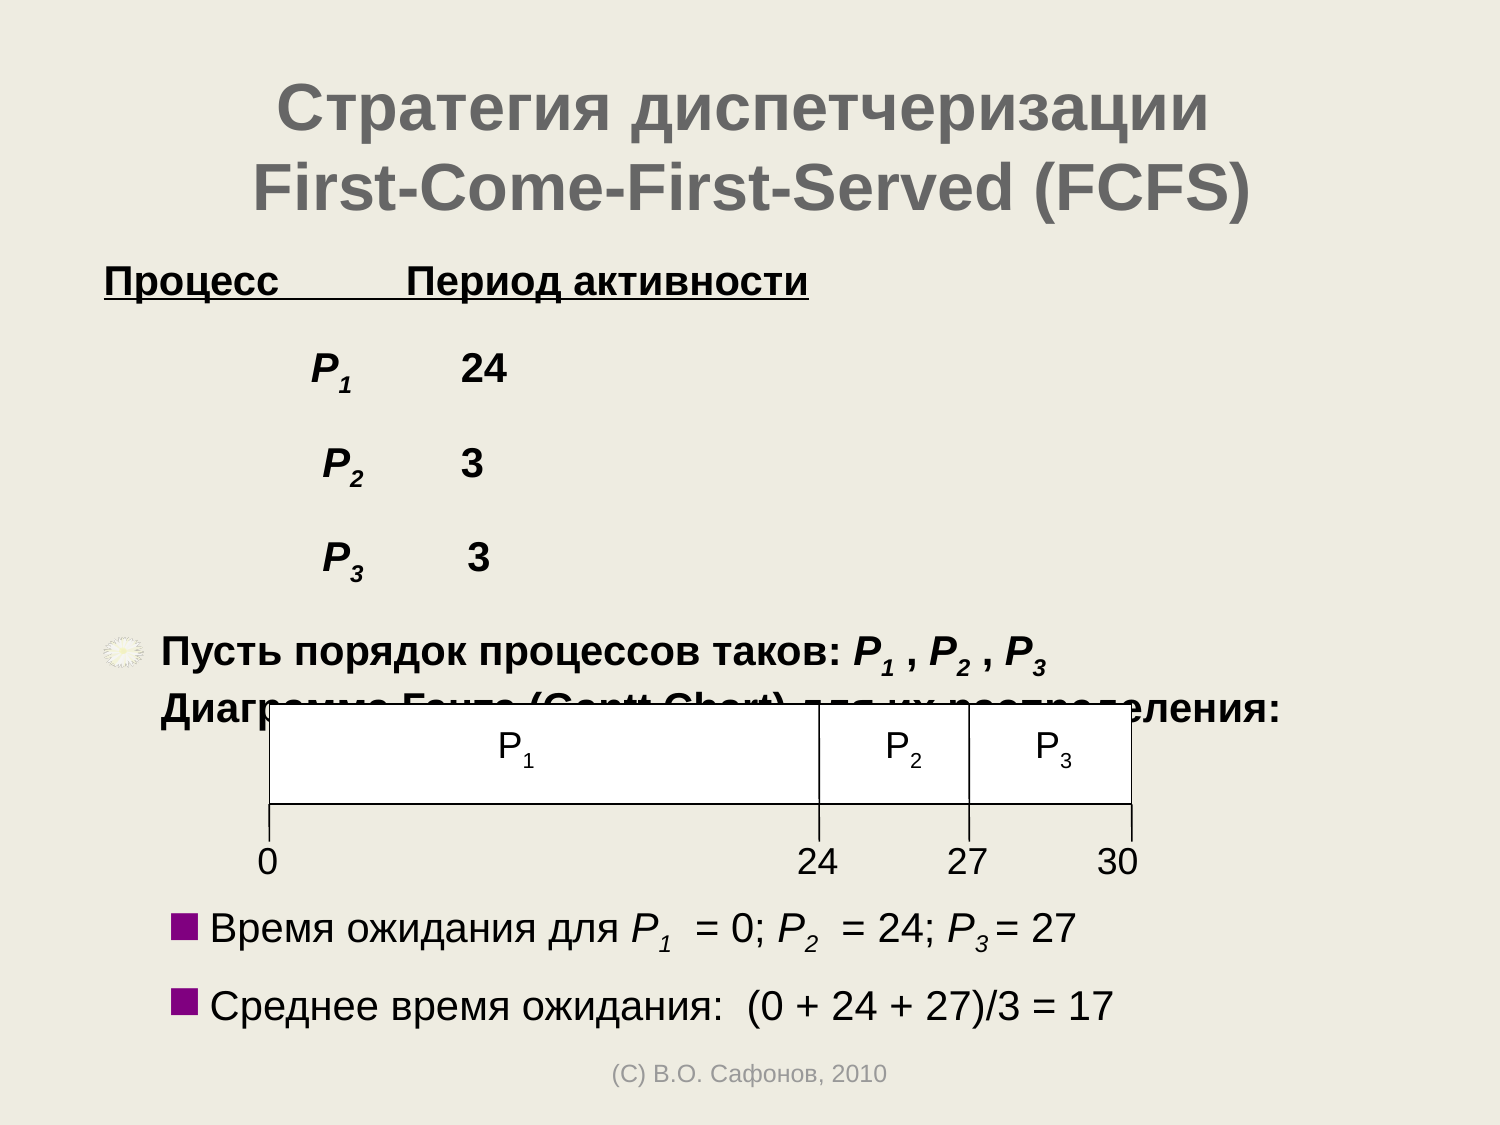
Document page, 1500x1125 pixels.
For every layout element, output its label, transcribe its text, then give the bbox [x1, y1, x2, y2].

title Стратегия диспетчеризации First-Come-First-Served (FCFS) [52, 30, 1454, 257]
picture [103, 637, 144, 668]
text_box Время ожидания для P1 = 0; P2 = 24; P3 = 27 Среднее время ожидания: (0 + 24 + 27)/3 = 17 [159, 893, 1285, 1036]
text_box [241, 703, 1154, 890]
footer (C) В.О. Сафонов, 2010 [512, 1042, 988, 1103]
list Процесс Период активности P1 24 P2 3 P3 3 Пусть порядок процессов таков: P1 , P2 , P3 Диаграмма Ганта (Gantt Chart) для их распределения: [88, 246, 1395, 1042]
